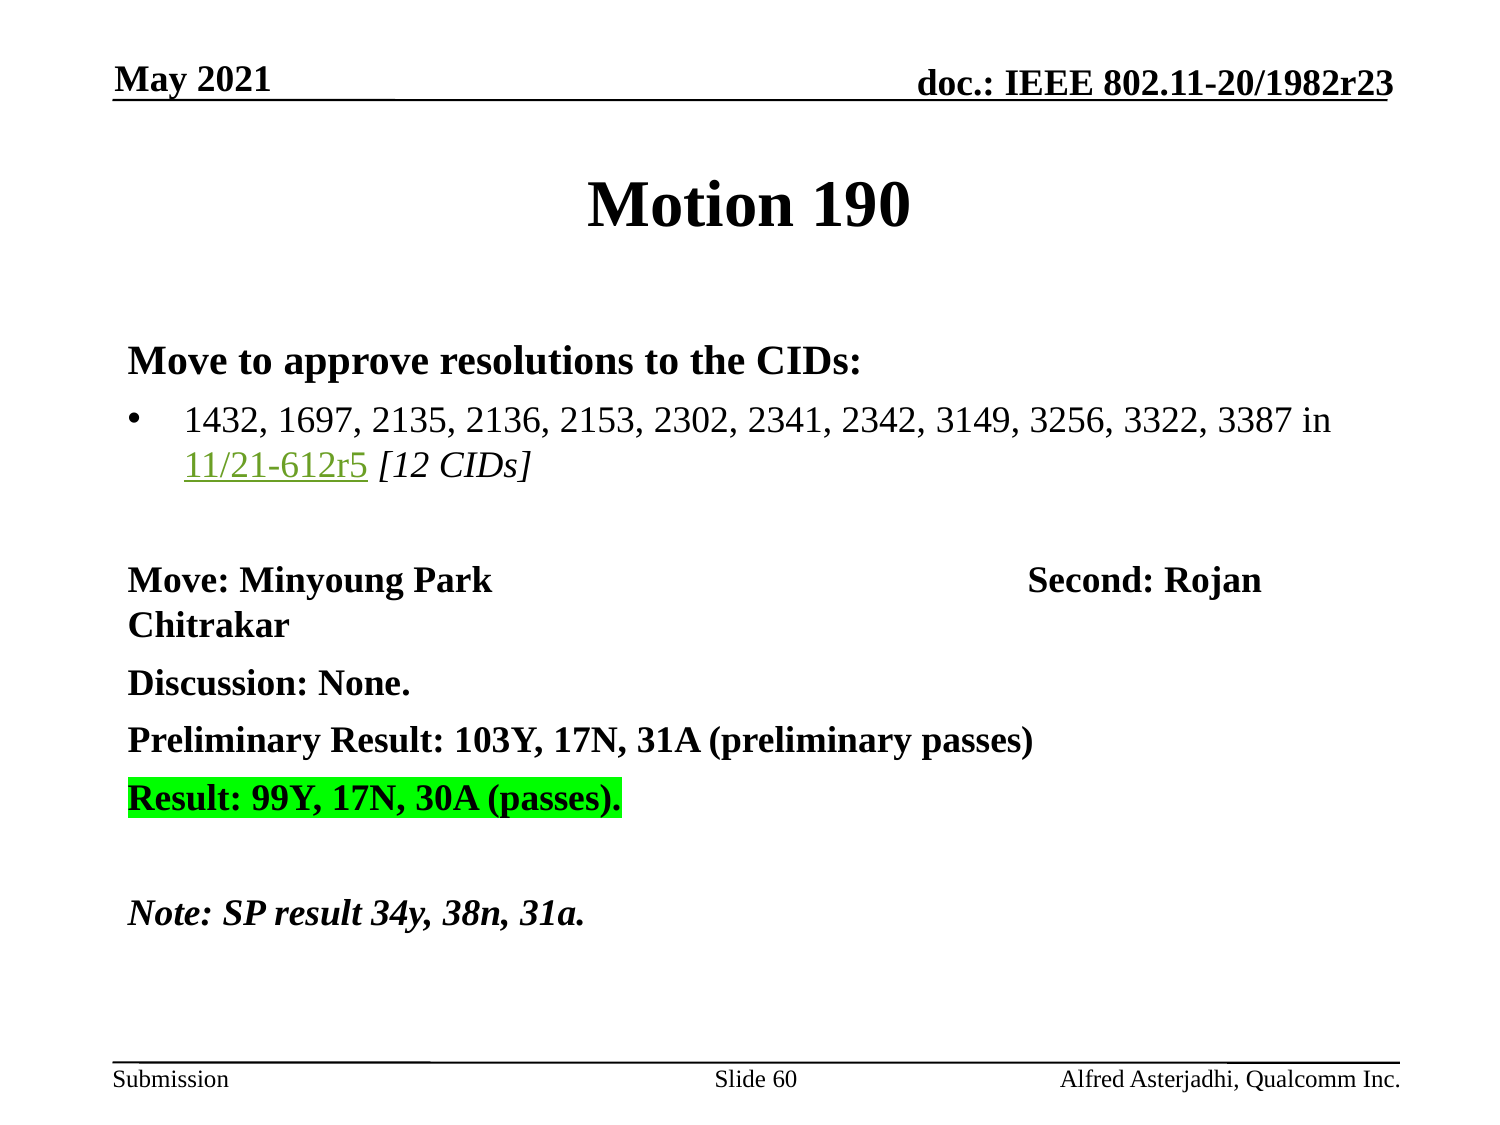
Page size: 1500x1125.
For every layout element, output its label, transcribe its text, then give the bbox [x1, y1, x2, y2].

list Move to approve resolutions to the CIDs: 1432, 1697, 2135, 2136, 2153, 2302, 2341, 2342, 3149, 3256, 3322, 3387 in 11/21-612r5 [12 CIDs] Move: Minyoung Park Second: Rojan Chitrakar Discussion: None. Preliminary Result: 103Y, 17N, 31A (preliminary passes) Result: 99Y, 17N, 30A (passes). Note: SP result 34y, 38n, 31a. [112, 324, 1388, 1000]
title Motion 190 [112, 112, 1388, 288]
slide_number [114, 54, 423, 100]
slide_number Slide 60 [712, 1061, 800, 1123]
footer Alfred Asterjadhi, Qualcomm Inc. [878, 1061, 1402, 1093]
